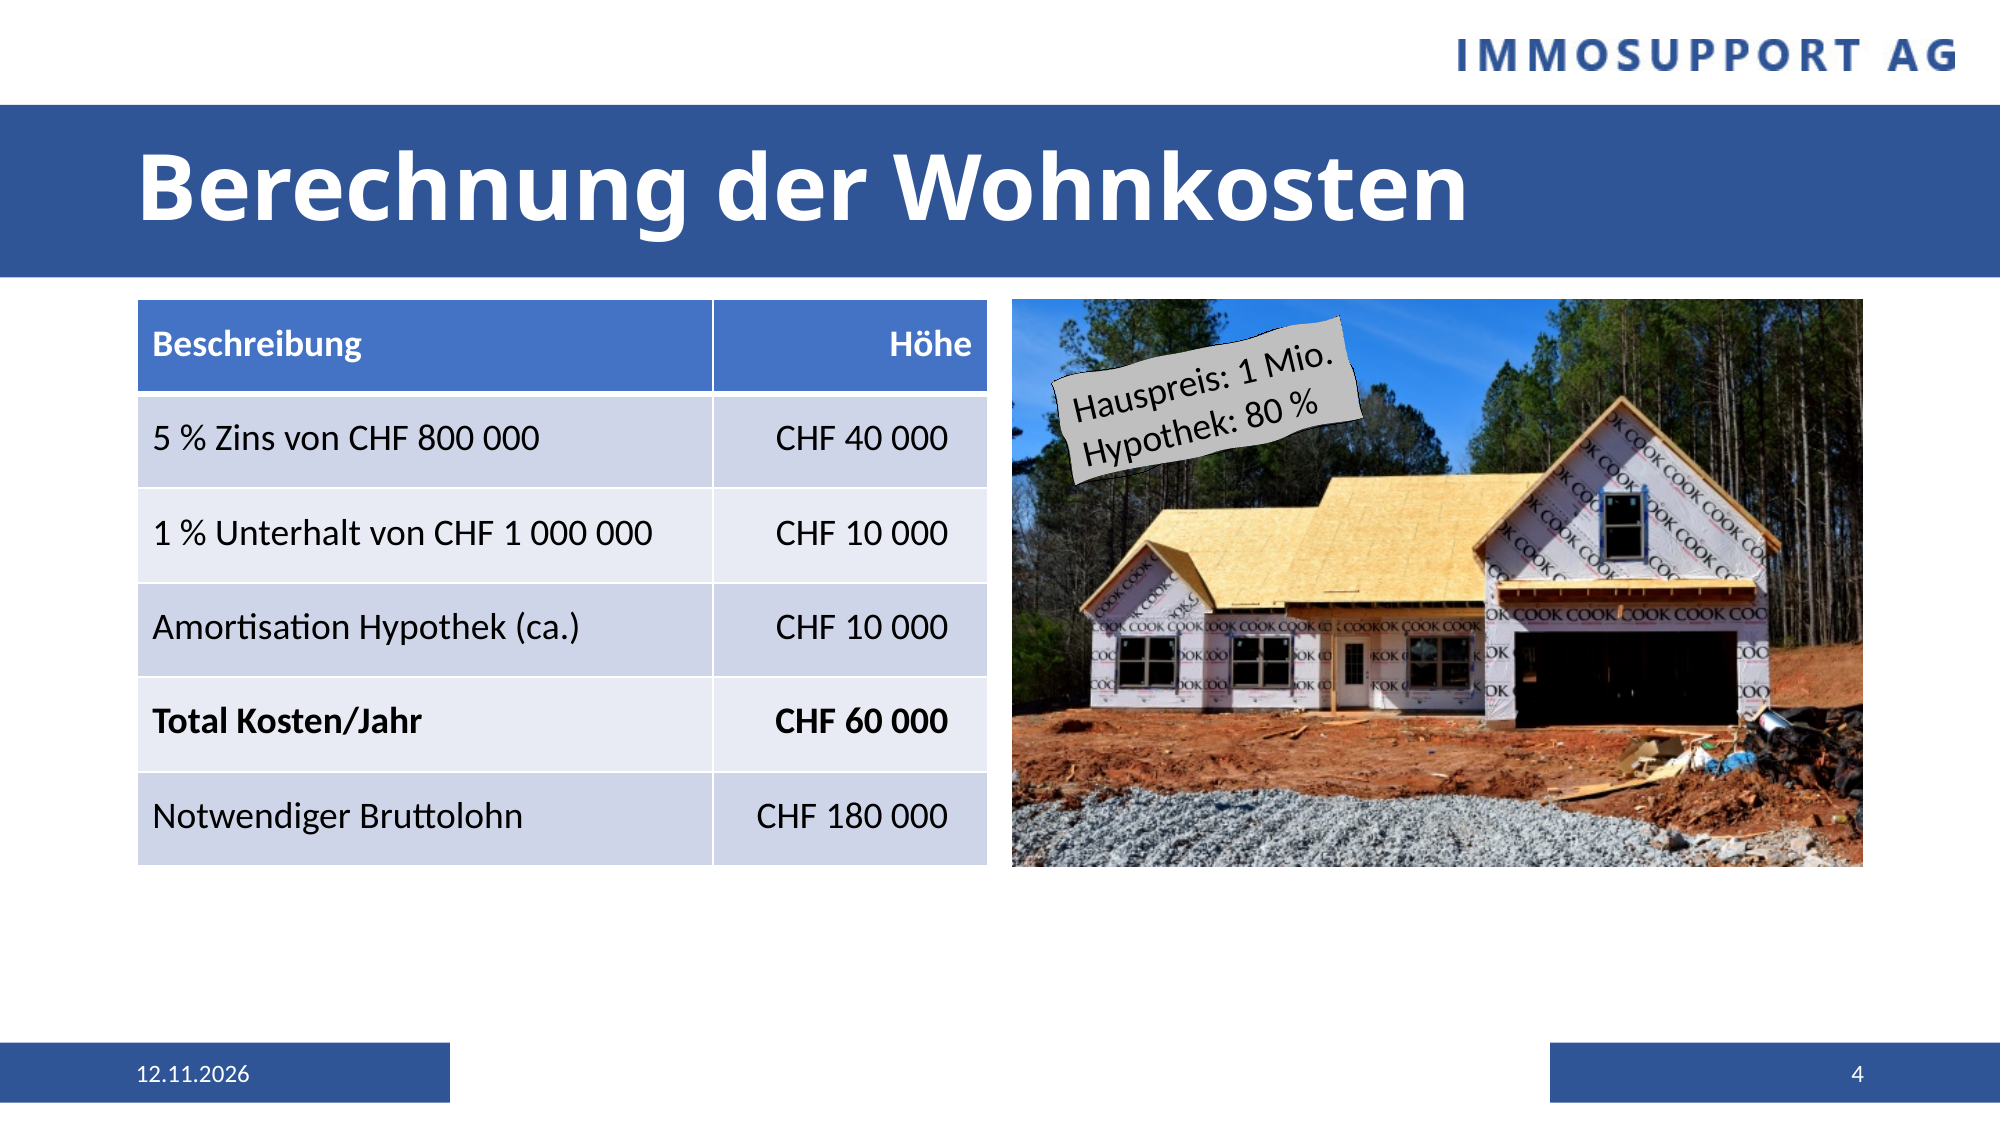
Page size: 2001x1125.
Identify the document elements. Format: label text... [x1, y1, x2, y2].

table_cell CHF 60 000 [714, 678, 987, 771]
table_cell CHF 40 000 [714, 397, 987, 487]
table_cell CHF 180 000 [714, 773, 987, 865]
table_cell Total Kosten/Jahr [138, 678, 712, 771]
table_cell Notwendiger Bruttolohn [138, 773, 712, 865]
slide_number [0, 1042, 450, 1103]
table_cell CHF 10 000 [714, 489, 987, 582]
picture [1458, 39, 1955, 71]
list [1012, 299, 1863, 867]
title Berechnung der Wohnkosten [0, 104, 2000, 278]
table_header Höhe [714, 300, 987, 391]
table_cell 1 % Unterhalt von CHF 1 000 000 [138, 489, 712, 582]
slide_number 4 [1550, 1042, 2000, 1103]
table_cell 5 % Zins von CHF 800 000 [138, 397, 712, 487]
table_cell Amortisation Hypothek (ca.) [138, 584, 712, 676]
table_cell CHF 10 000 [714, 584, 987, 676]
table_header Beschreibung [138, 300, 712, 391]
